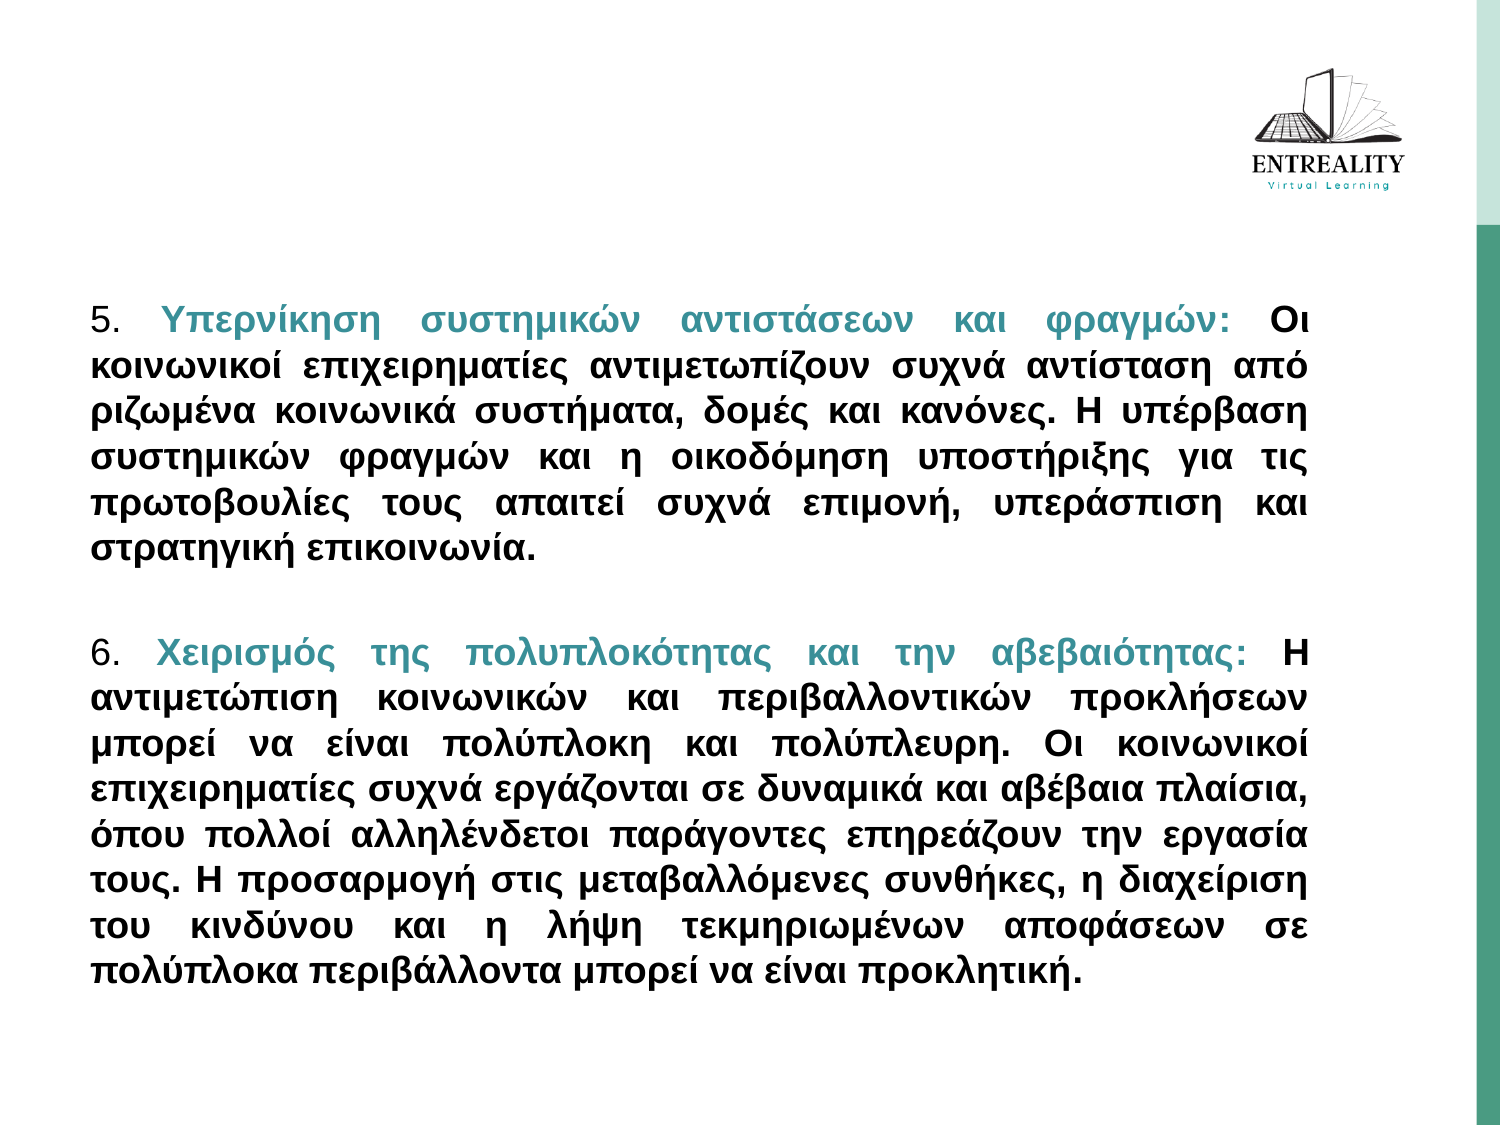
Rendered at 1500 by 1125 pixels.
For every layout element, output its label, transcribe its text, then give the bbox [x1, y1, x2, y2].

list 5. Υπερνίκηση συστημικών αντιστάσεων και φραγμών: Οι κοινωνικοί επιχειρηματίες αντιμετωπίζουν συχνά αντίσταση από ριζωμένα κοινωνικά συστήματα, δομές και κανόνες. Η υπέρβαση συστημικών φραγμών και η οικοδόμηση υποστήριξης για τις πρωτοβουλίες τους απαιτεί συχνά επιμονή, υπεράσπιση και στρατηγική επικοινωνία. 6. Χειρισμός της πολυπλοκότητας και την αβεβαιότητας: Η αντιμετώπιση κοινωνικών και περιβαλλοντικών προκλήσεων μπορεί να είναι πολύπλοκη και πολύπλευρη. Οι κοινωνικοί επιχειρηματίες συχνά εργάζονται σε δυναμικά και αβέβαια πλαίσια, όπου πολλοί αλληλένδετοι παράγοντες επηρεάζουν την εργασία τους. Η προσαρμογή στις μεταβαλλόμενες συνθήκες, η διαχείριση του κινδύνου και η λήψη τεκμηριωμένων αποφάσεων σε πολύπλοκα περιβάλλοντα μπορεί να είναι προκλητική. [75, 287, 1325, 1005]
picture [1198, 0, 1458, 259]
